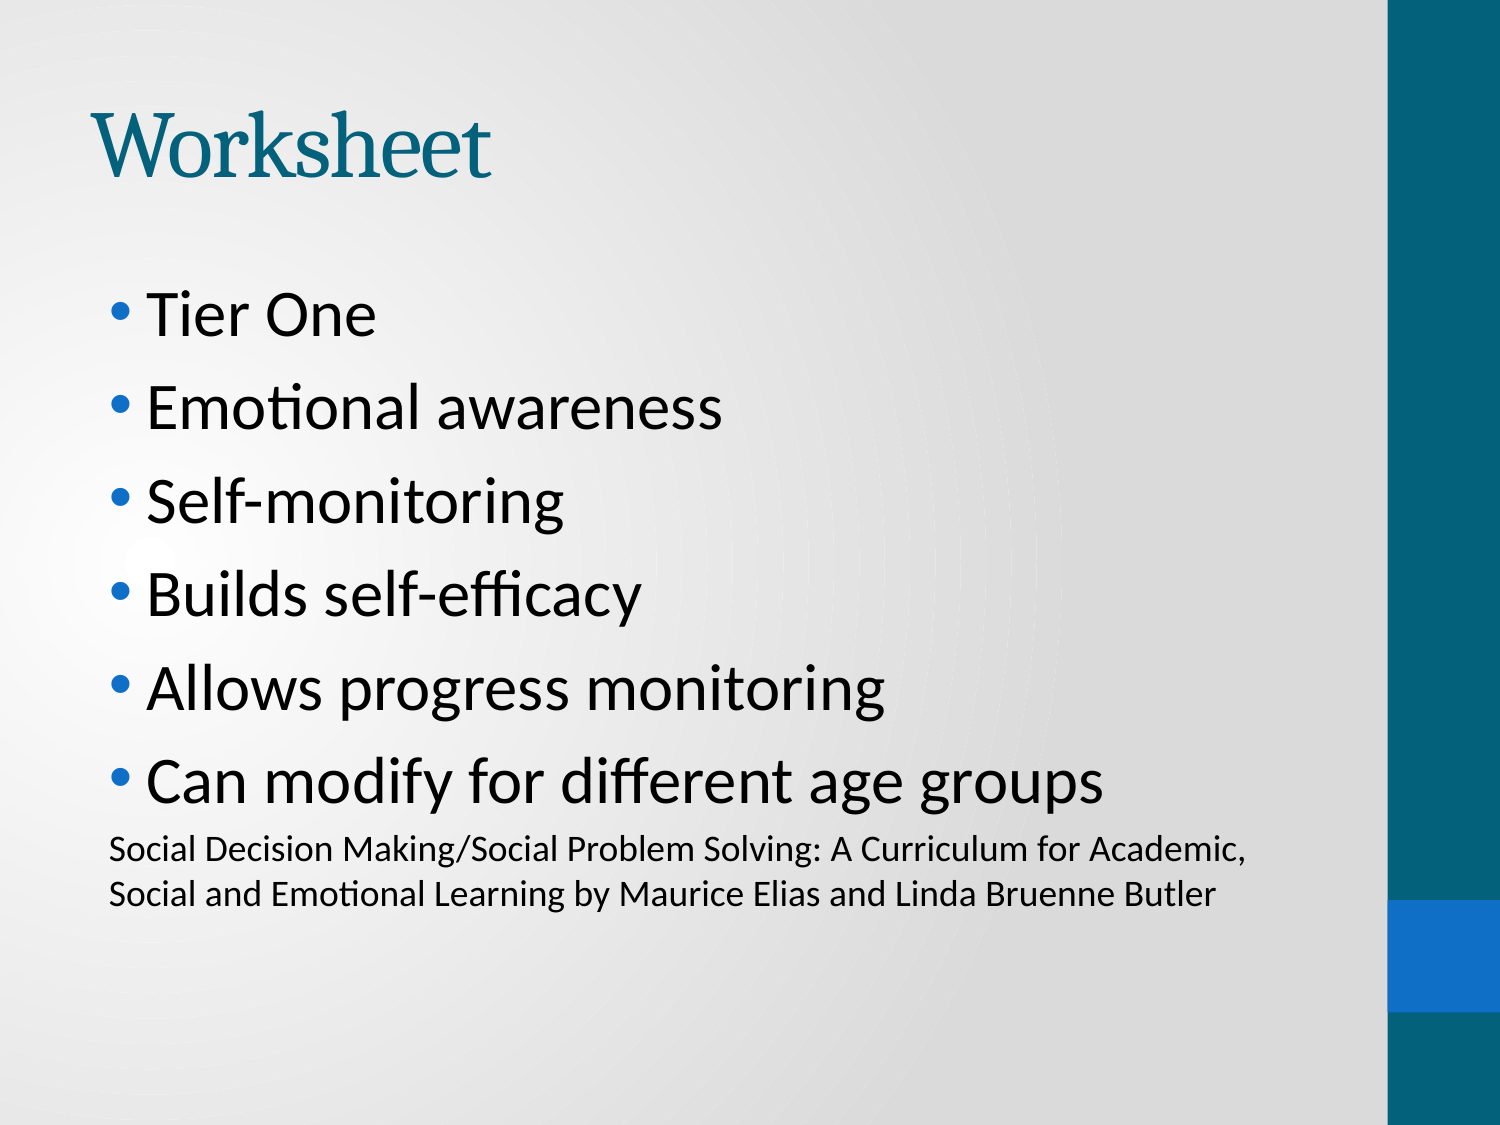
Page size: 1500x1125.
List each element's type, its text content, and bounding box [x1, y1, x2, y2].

list Tier One Emotional awareness Self-monitoring Builds self-efficacy Allows progress monitoring Can modify for different age groups Social Decision Making/Social Problem Solving: A Curriculum for Academic, Social and Emotional Learning by Maurice Elias and Linda Bruenne Butler [75, 262, 1325, 1050]
title Worksheet [75, 45, 1325, 233]
